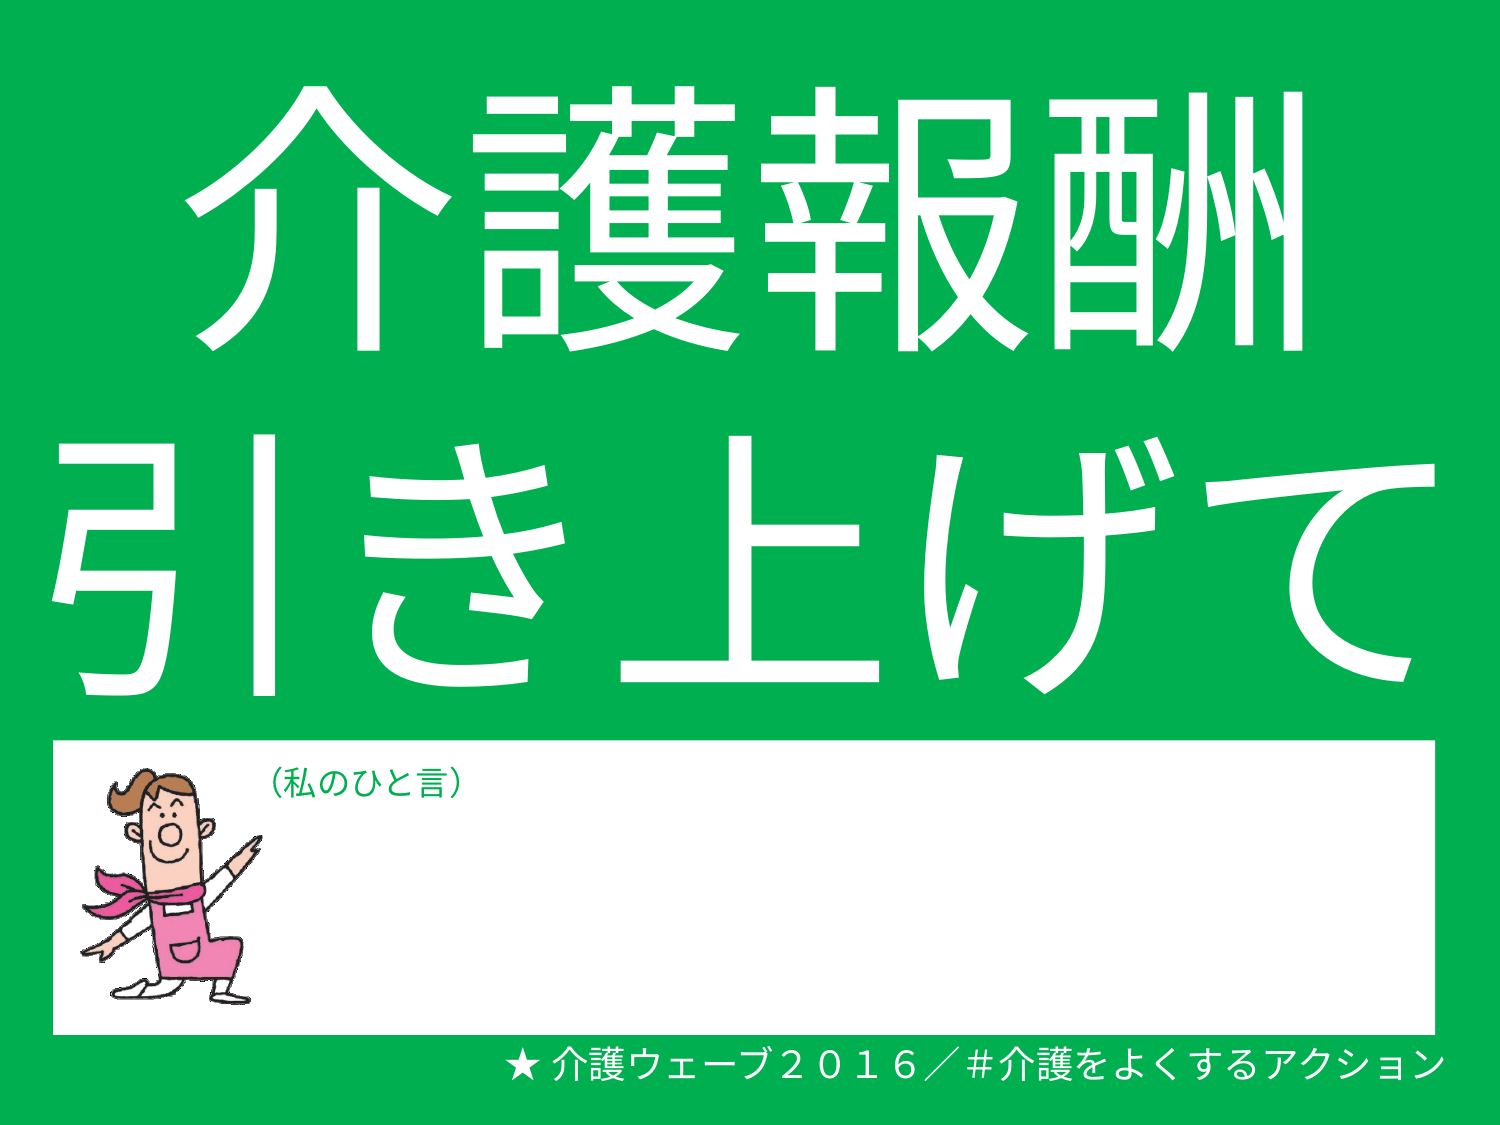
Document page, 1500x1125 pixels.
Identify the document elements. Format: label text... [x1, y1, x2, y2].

text_box [51, 738, 1437, 1037]
text_box ★介護ウェーブ２０１６／＃介護をよくするアクション [490, 1033, 1500, 1094]
title 介護報酬 引き上げて [0, 45, 1500, 728]
picture [76, 765, 267, 1010]
text_box （私のひと言） [236, 754, 498, 810]
